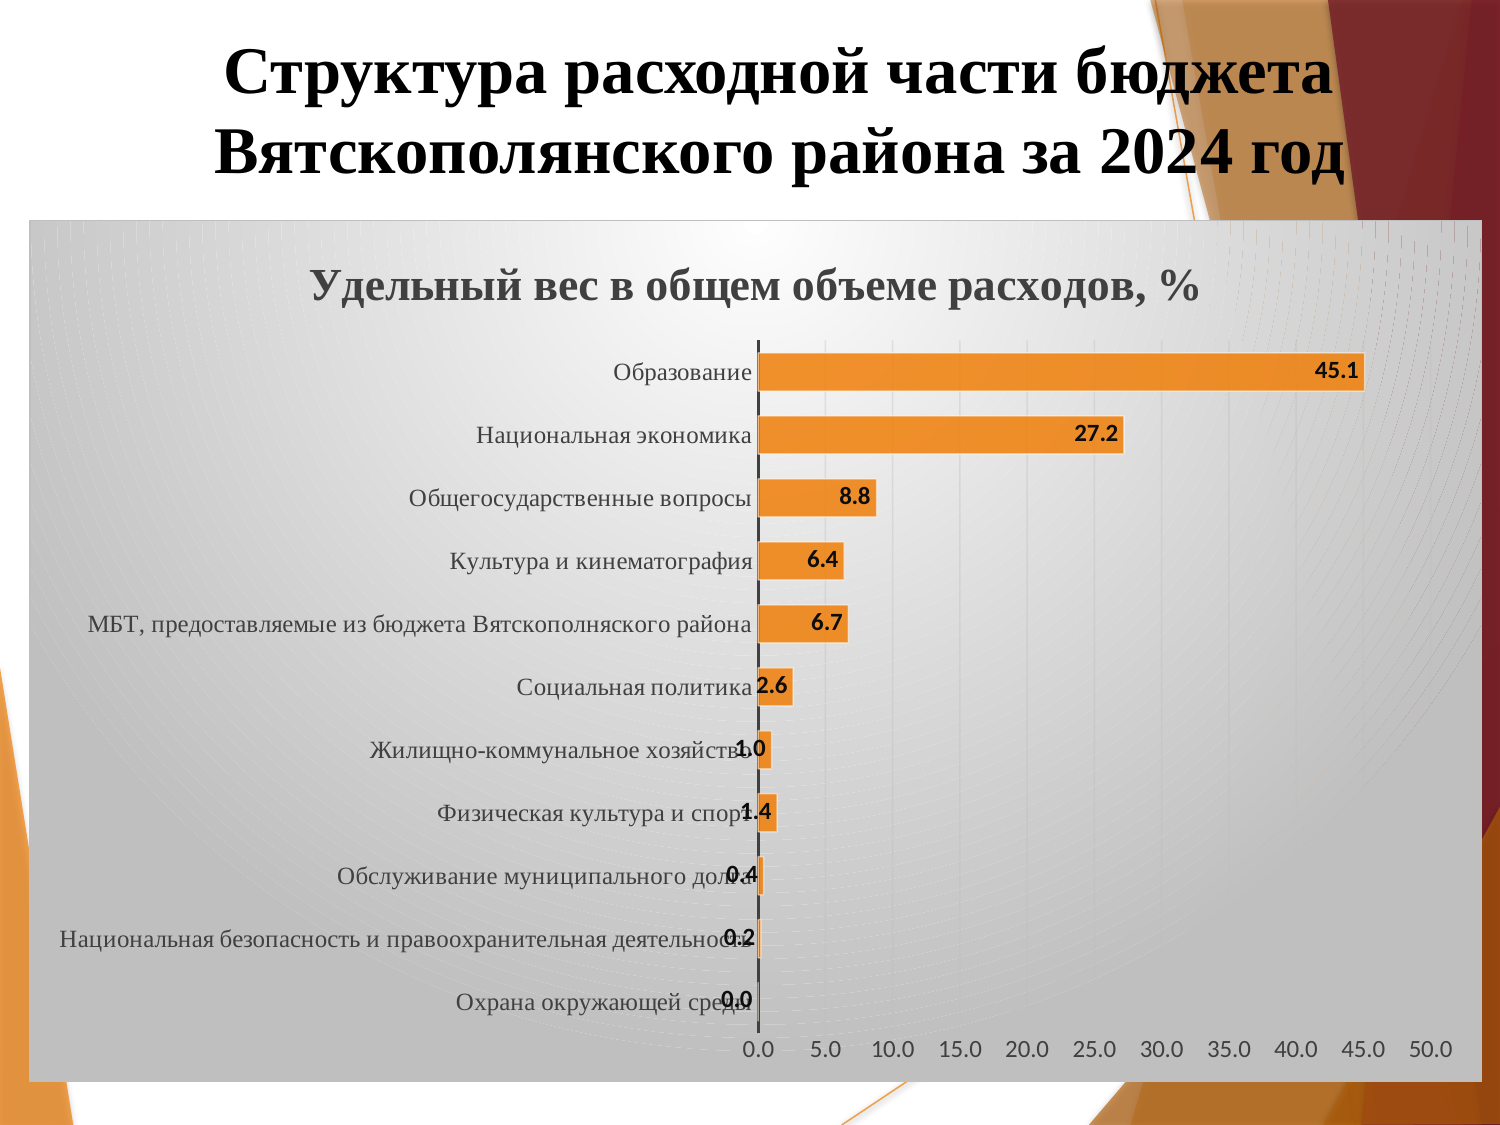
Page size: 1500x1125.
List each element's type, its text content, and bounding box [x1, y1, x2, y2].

title Структура расходной части бюджета Вятскополянского района за 2024 год [88, 19, 1471, 207]
chart [29, 219, 1483, 1083]
